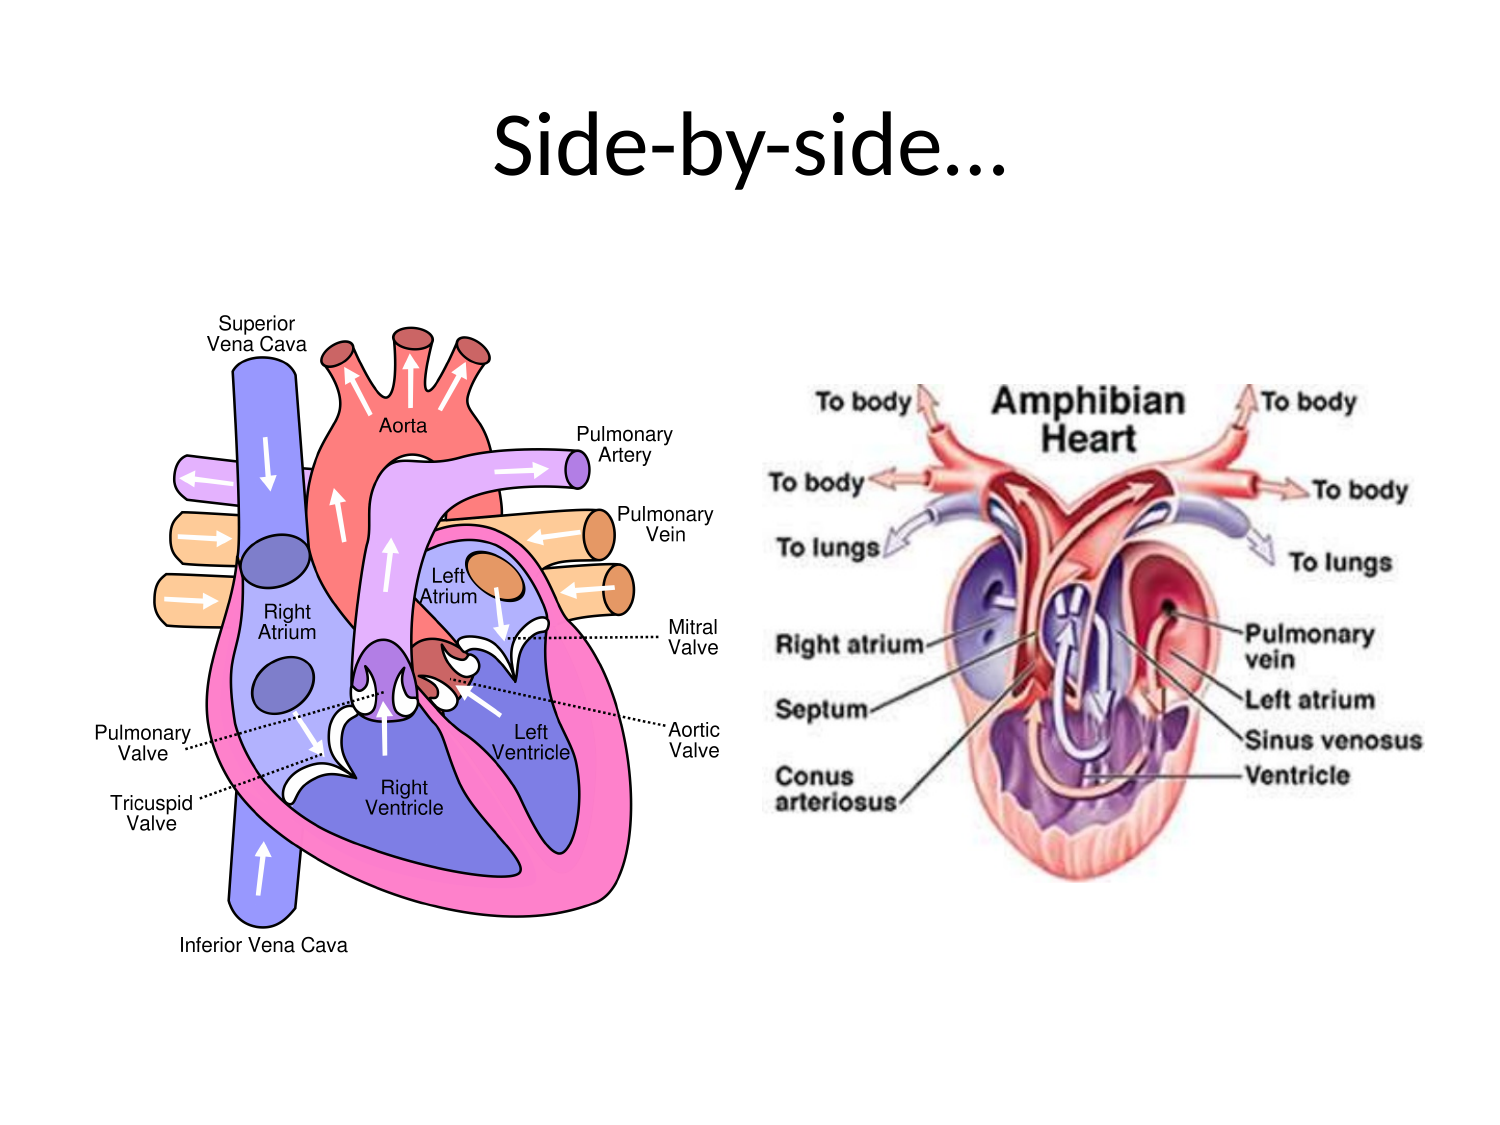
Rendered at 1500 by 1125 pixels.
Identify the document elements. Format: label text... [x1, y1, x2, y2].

title Side-by-side… [75, 45, 1425, 233]
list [74, 262, 738, 1006]
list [762, 262, 1426, 1006]
